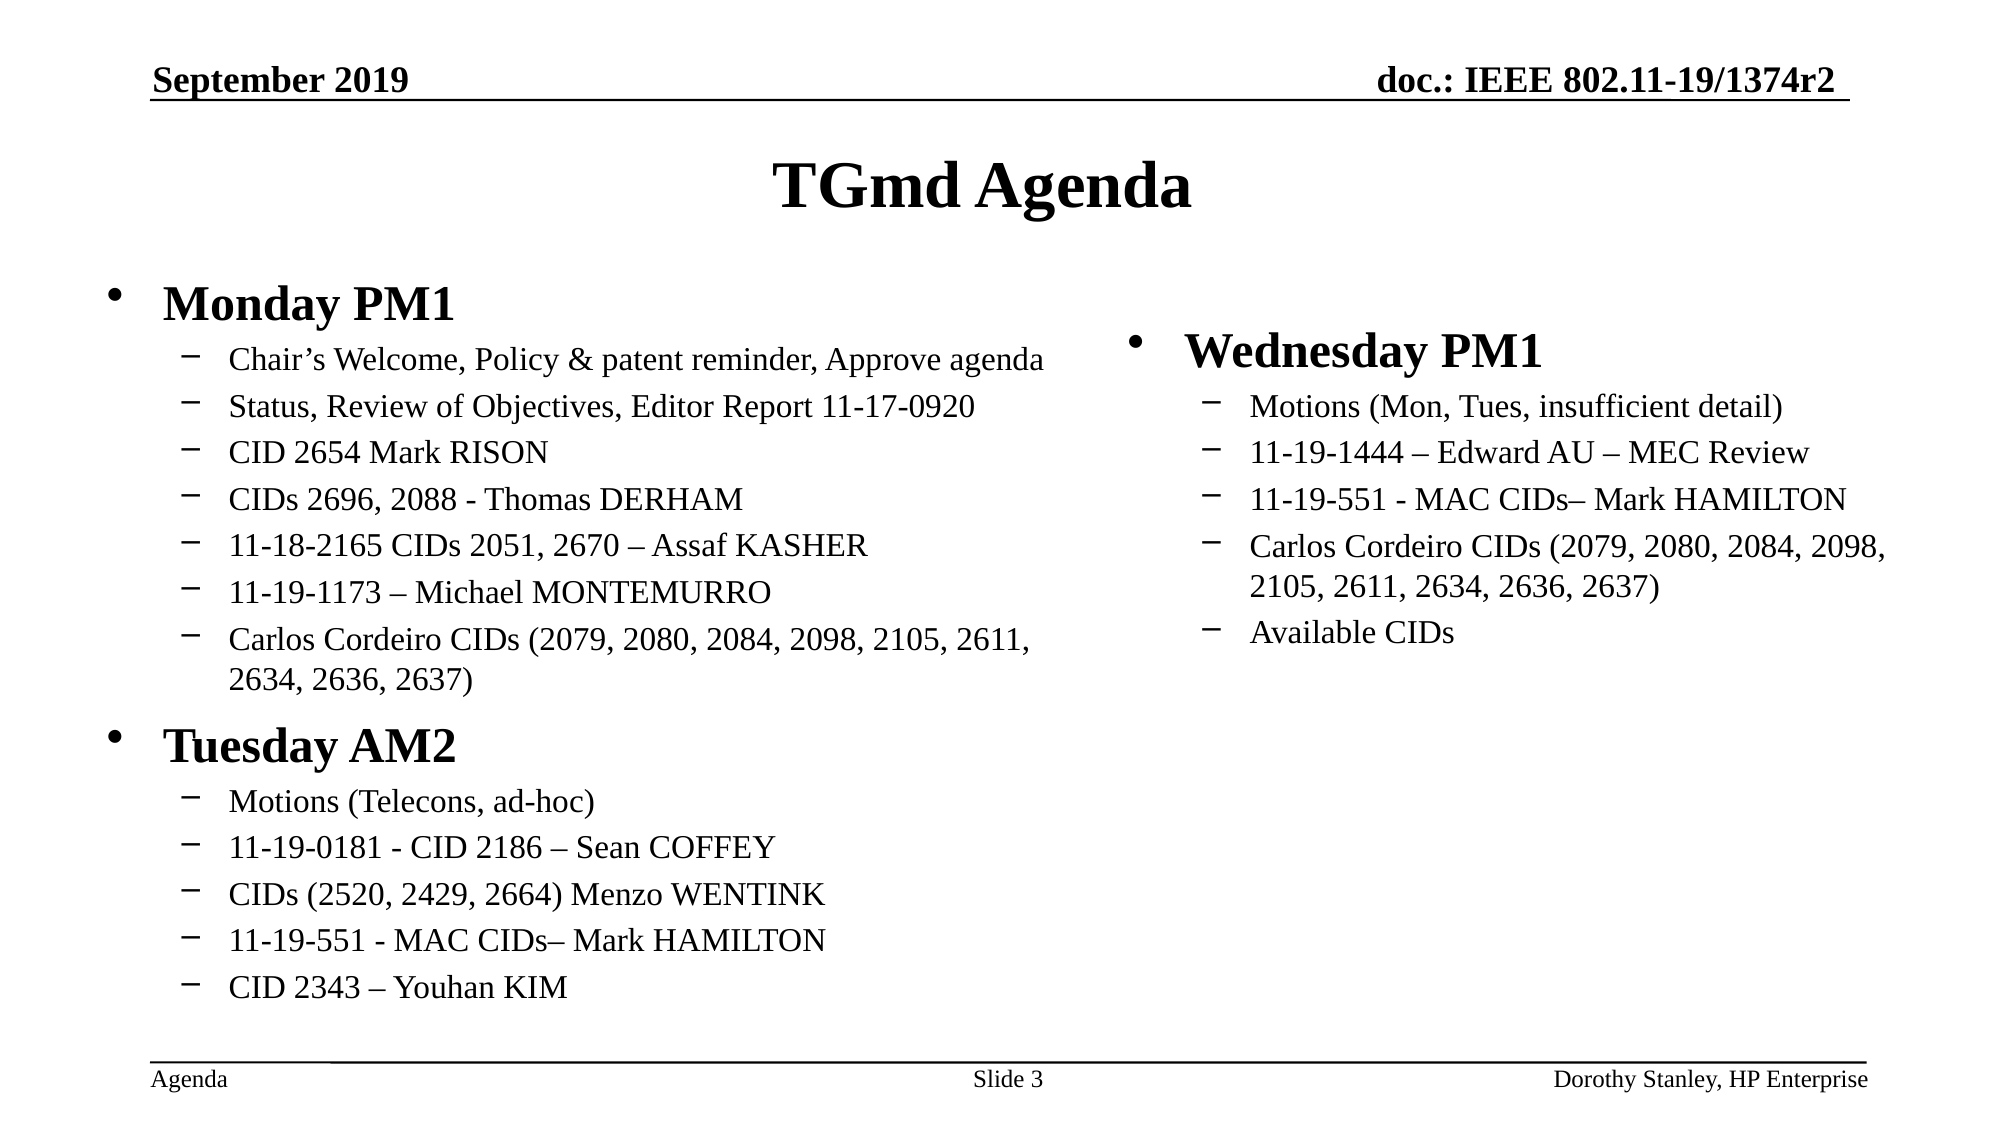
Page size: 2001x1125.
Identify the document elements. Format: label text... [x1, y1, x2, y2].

footer Dorothy Stanley, HP Enterprise [1549, 1062, 1869, 1093]
text_box Tuesday AM2 Motions (Telecons, ad-hoc) 11-19-0181 - CID 2186 – Sean COFFEY CIDs (2520, 2429, 2664) Menzo WENTINK 11-19-551 - MAC CIDs– Mark HAMILTON CID 2343 – Youhan KIM [91, 716, 1025, 1038]
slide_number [152, 54, 567, 100]
text_box Monday PM1 Chair’s Welcome, Policy & patent reminder, Approve agenda Status, Review of Objectives, Editor Report 11-17-0920 CID 2654 Mark RISON CIDs 2696, 2088 - Thomas DERHAM 11-18-2165 CIDs 2051, 2670 – Assaf KASHER 11-19-1173 – Michael MONTEMURRO Carlos Cordeiro CIDs (2079, 2080, 2084, 2098, 2105, 2611, 2634, 2636, 2637) [91, 275, 1067, 710]
title TGmd Agenda [362, 112, 1638, 250]
text_box Wednesday PM1 Motions (Mon, Tues, insufficient detail) 11-19-1444 – Edward AU – MEC Review 11-19-551 - MAC CIDs– Mark HAMILTON Carlos Cordeiro CIDs (2079, 2080, 2084, 2098, 2105, 2611, 2634, 2636, 2637) Available CIDs [1112, 321, 1959, 710]
slide_number Slide 3 [972, 1062, 1044, 1093]
